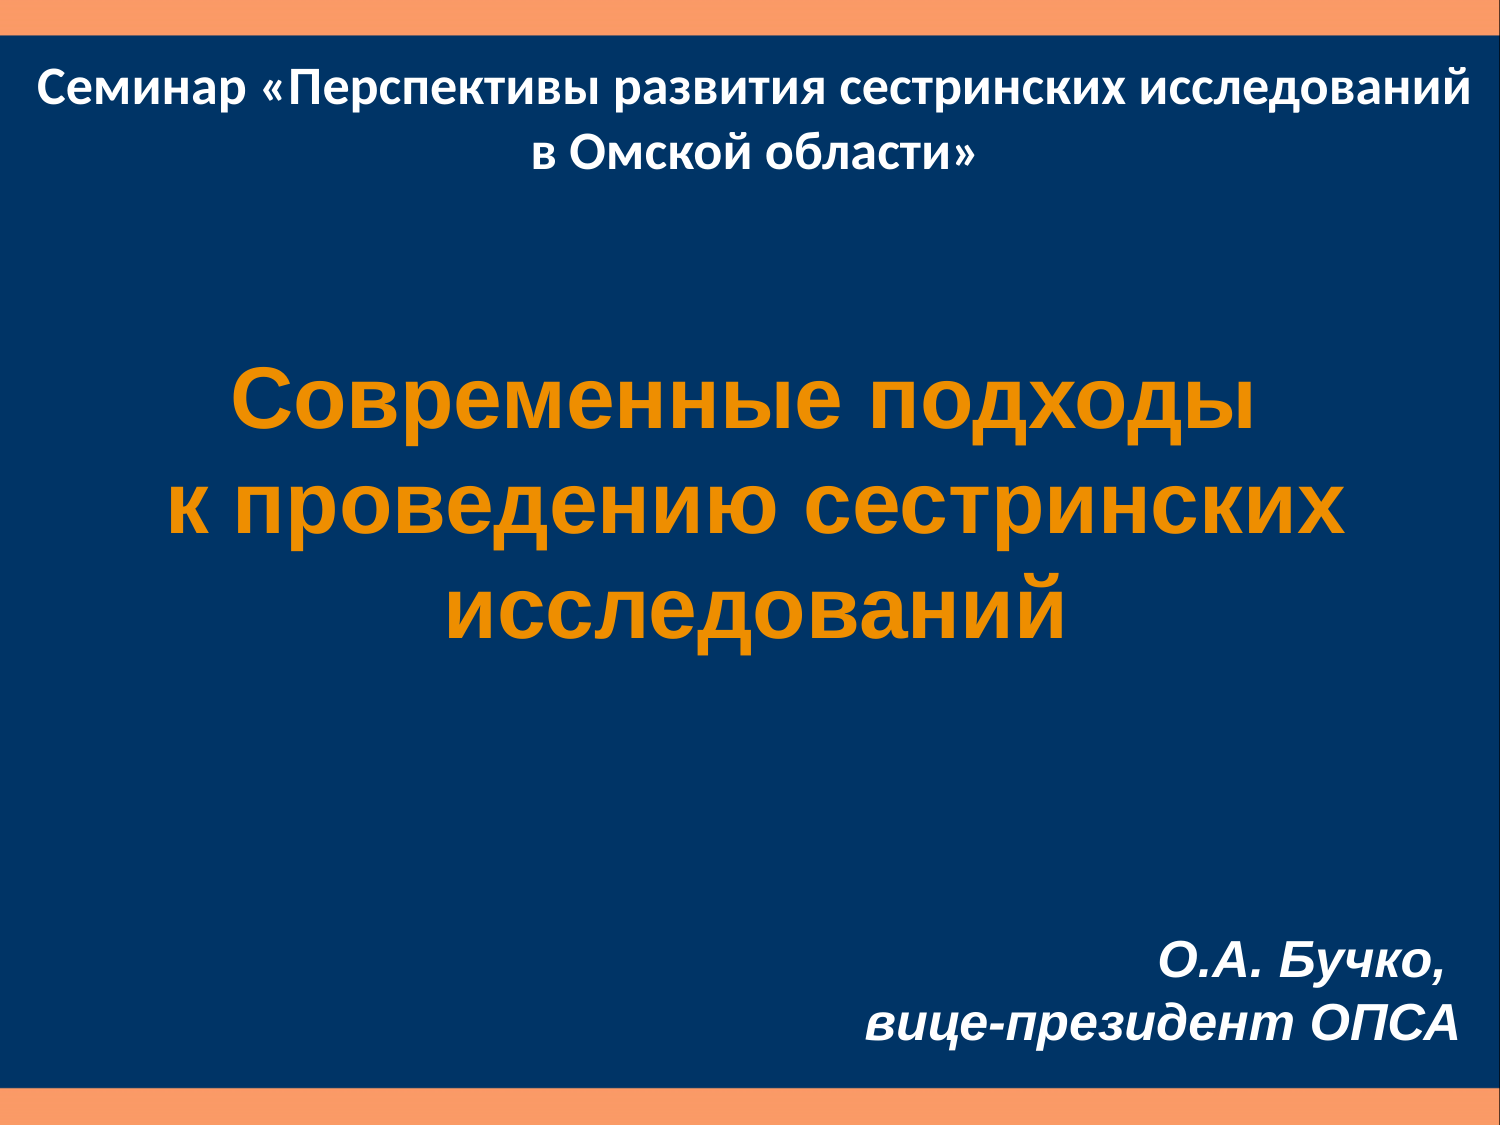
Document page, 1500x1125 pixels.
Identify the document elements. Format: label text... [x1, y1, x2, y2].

text_box Современные подходы к проведению сестринских исследований [41, 333, 1471, 664]
picture [0, 1, 1500, 1125]
text_box Семинар «Перспективы развития сестринских исследований в Омской области» [5, 42, 1500, 188]
text_box О.А. Бучко, вице-президент ОПСА [690, 917, 1477, 1058]
